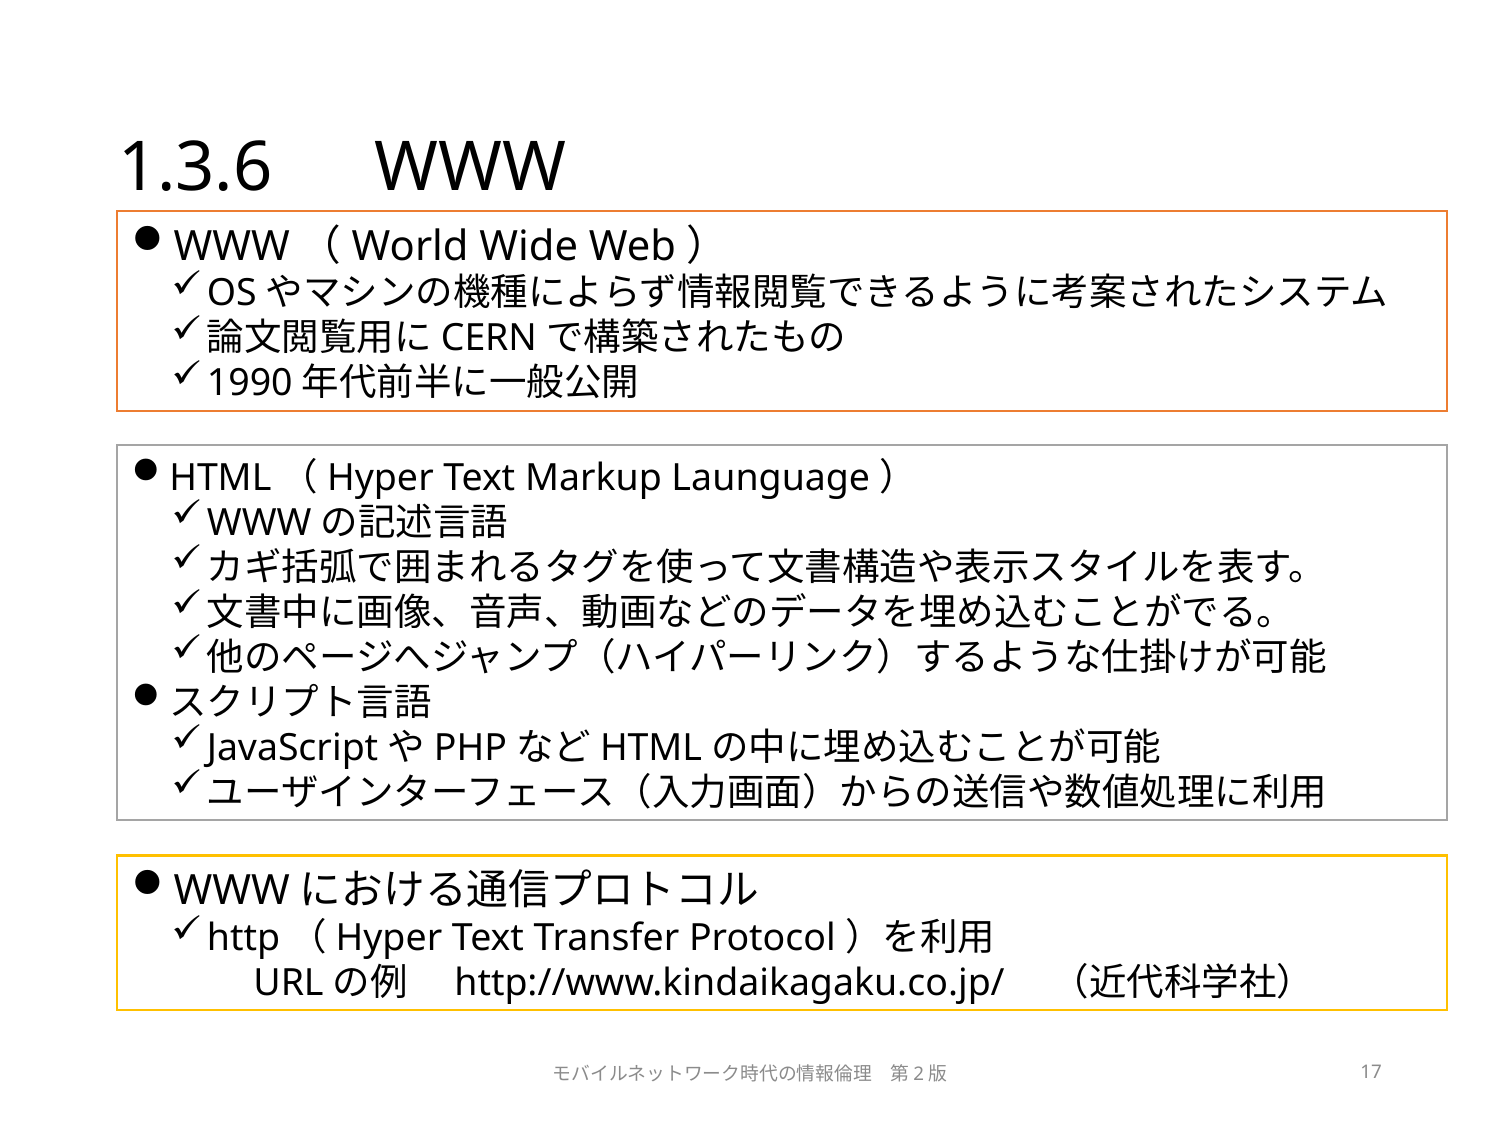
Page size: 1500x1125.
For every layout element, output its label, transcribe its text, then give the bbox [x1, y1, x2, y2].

text_box WWW（World Wide Web） OSやマシンの機種によらず情報閲覧できるように考案されたシステム 論文閲覧用にCERNで構築されたもの 1990年代前半に一般公開 [116, 210, 1448, 412]
title 1.3.6 WWW [103, 59, 1397, 278]
text_box WWWにおける通信プロトコル http（Hyper Text Transfer Protocol）を利用 URLの例 http://www.kindaikagaku.co.jp/ （近代科学社） [116, 854, 1448, 1011]
slide_number 17 [1059, 1042, 1397, 1103]
text_box HTML（Hyper Text Markup Launguage） WWWの記述言語 カギ括弧で囲まれるタグを使って文書構造や表示スタイルを表す。 文書中に画像、音声、動画などのデータを埋め込むことがでる。 他のページへジャンプ（ハイパーリンク）するような仕掛けが可能 スクリプト言語 JavaScriptやPHPなどHTMLの中に埋め込むことが可能 ユーザインターフェース（入力画面）からの送信や数値処理に利用 [116, 444, 1448, 821]
footer モバイルネットワーク時代の情報倫理 第2版 [496, 1042, 1004, 1103]
